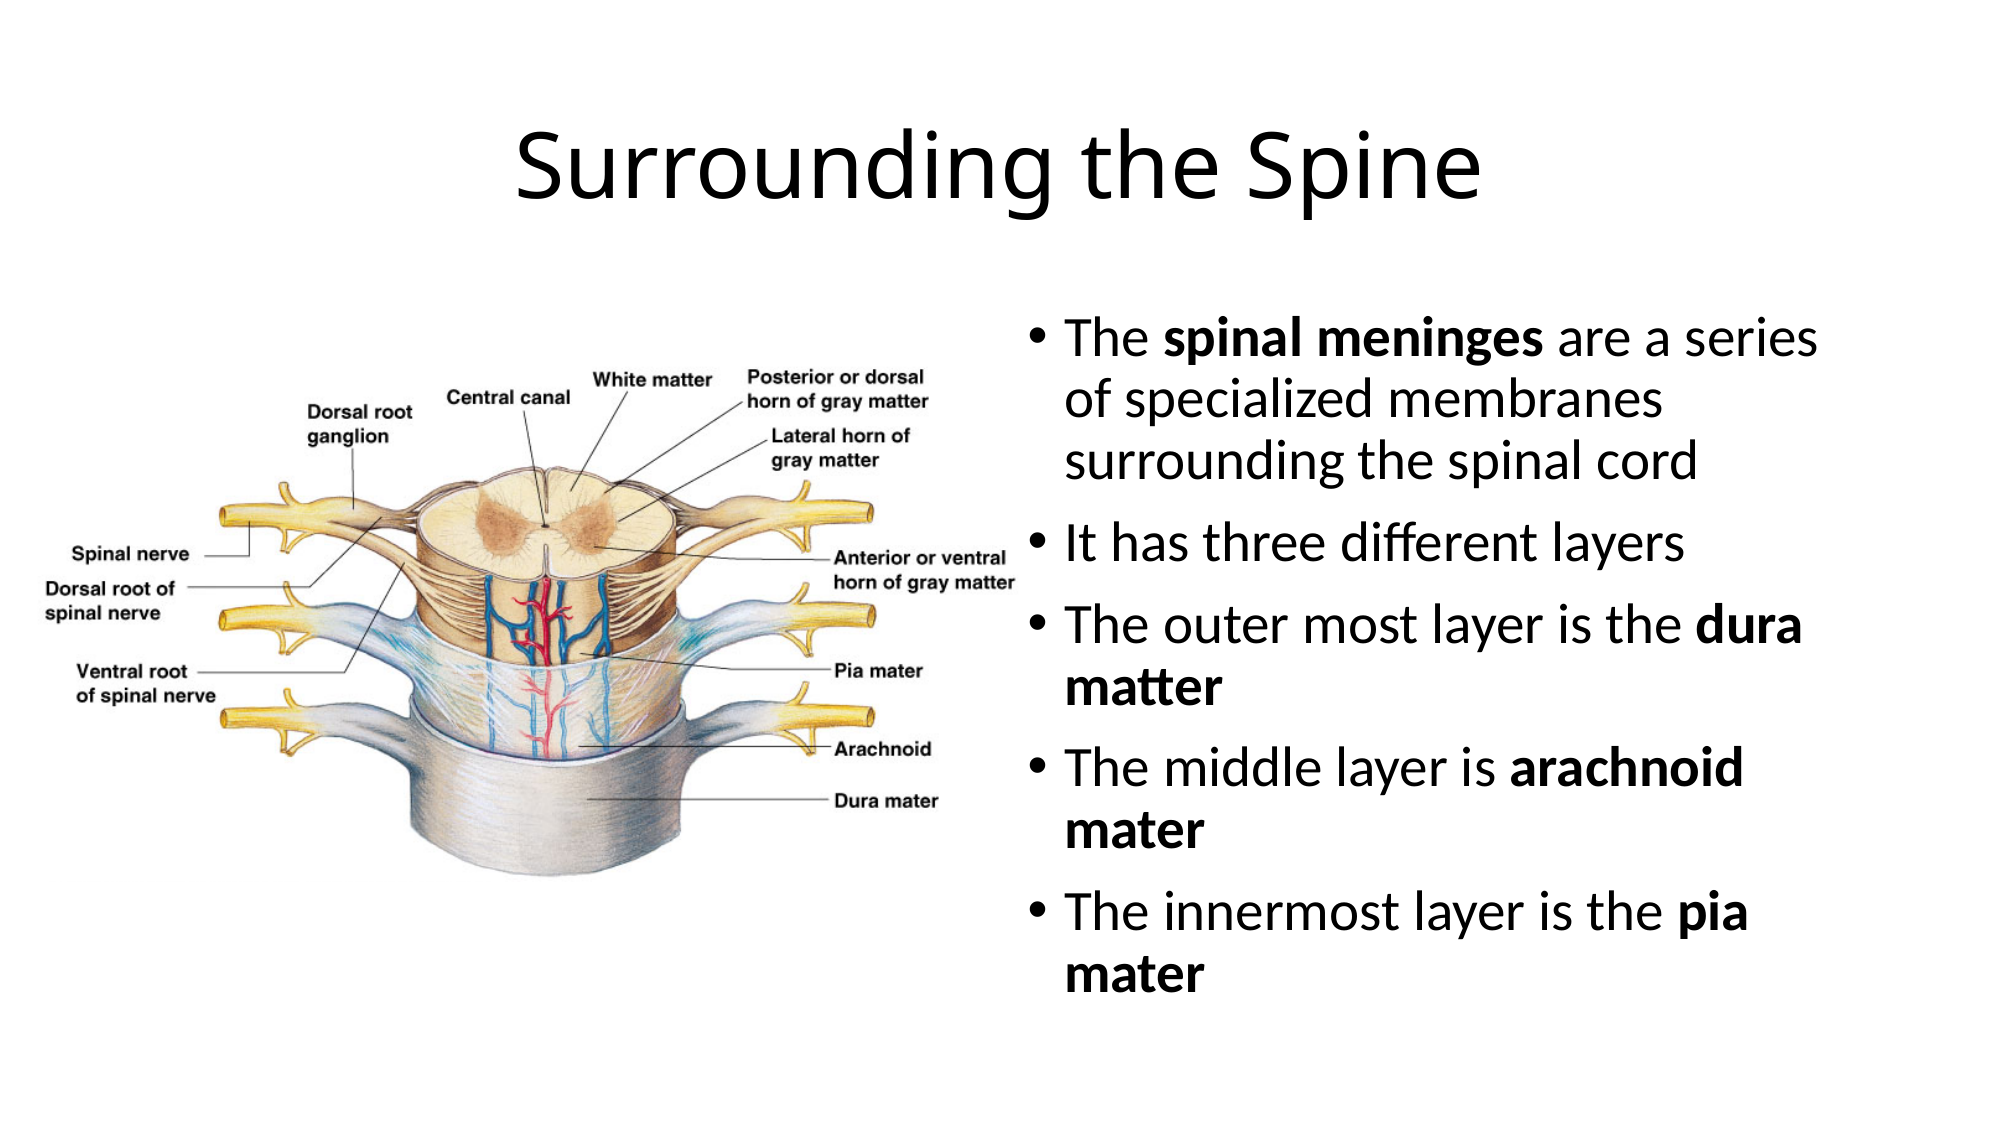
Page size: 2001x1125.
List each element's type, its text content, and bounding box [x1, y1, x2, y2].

title Surrounding the Spine [137, 59, 1863, 278]
list The spinal meninges are a series of specialized membranes surrounding the spinal cord It has three different layers The outer most layer is the dura matter The middle layer is arachnoid mater The innermost layer is the pia mater [1012, 299, 1863, 1014]
picture [37, 357, 1028, 882]
